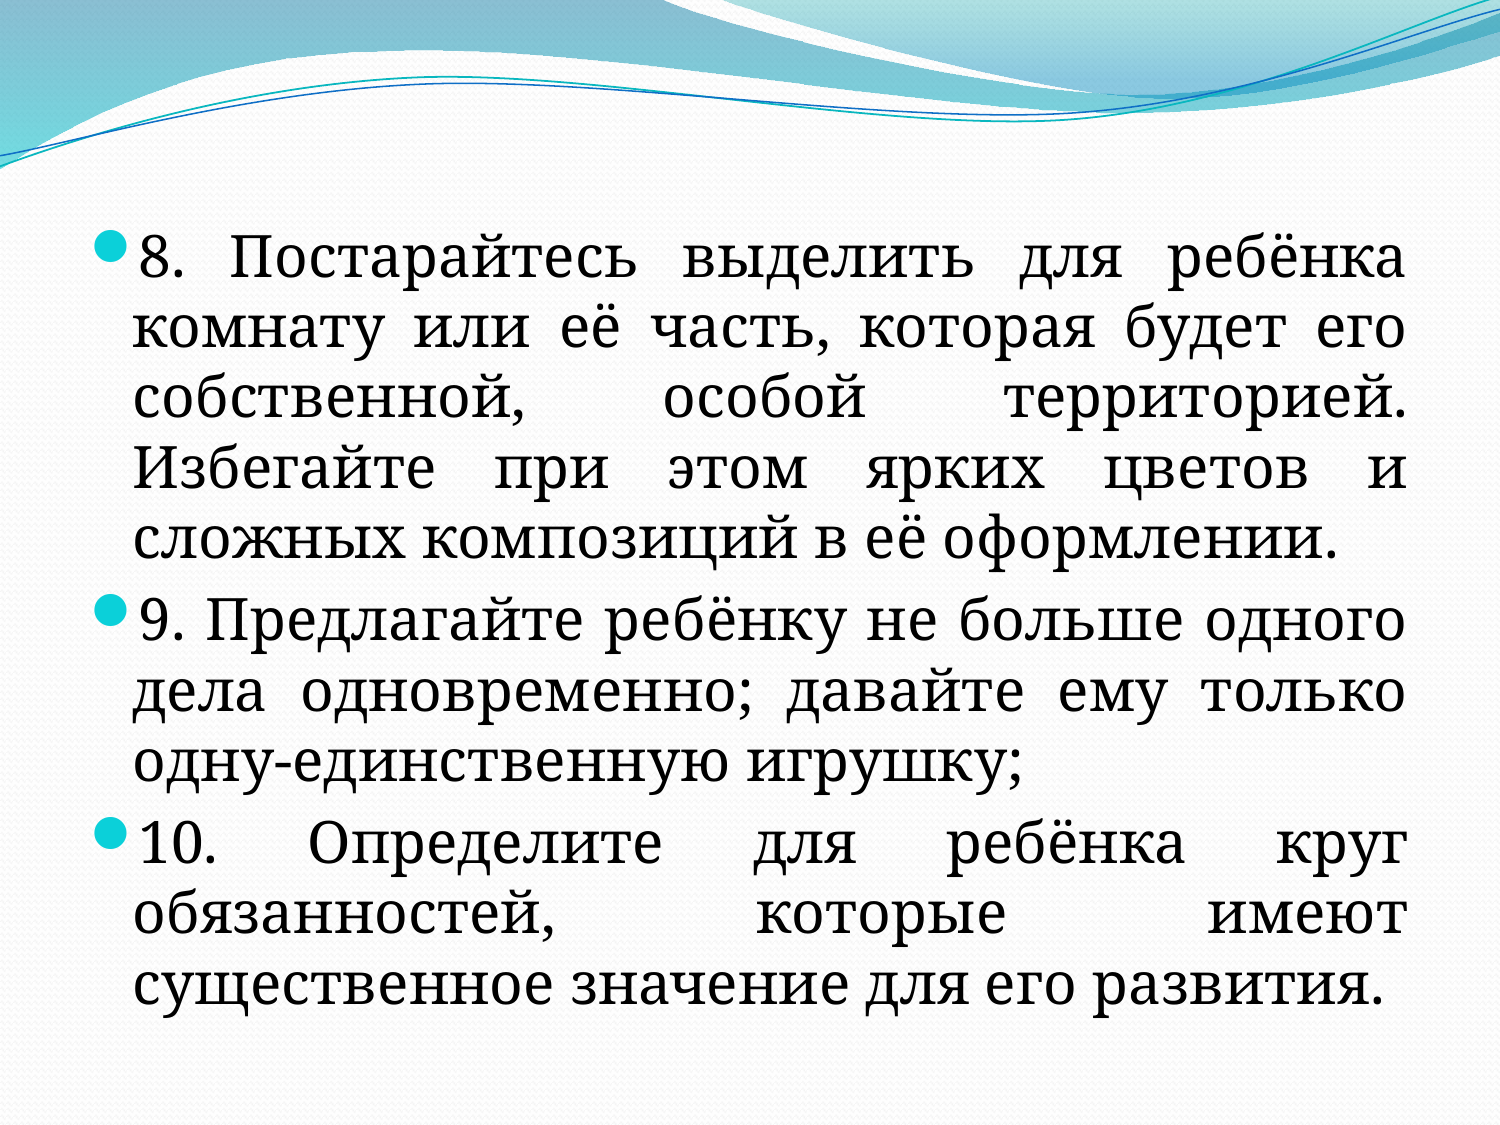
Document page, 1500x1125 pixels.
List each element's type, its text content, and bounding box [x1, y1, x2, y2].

list 8. Постарайтесь выделить для ребёнка комнату или её часть, которая будет его собственной, особой территорией. Избегайте при этом ярких цветов и сложных композиций в её оформлении. 9. Предлагайте ребёнку не больше одного дела одновременно; давайте ему только одну-единственную игрушку; 10. Определите для ребёнка круг обязанностей, которые имеют существенное значение для его развития. [75, 128, 1425, 1038]
